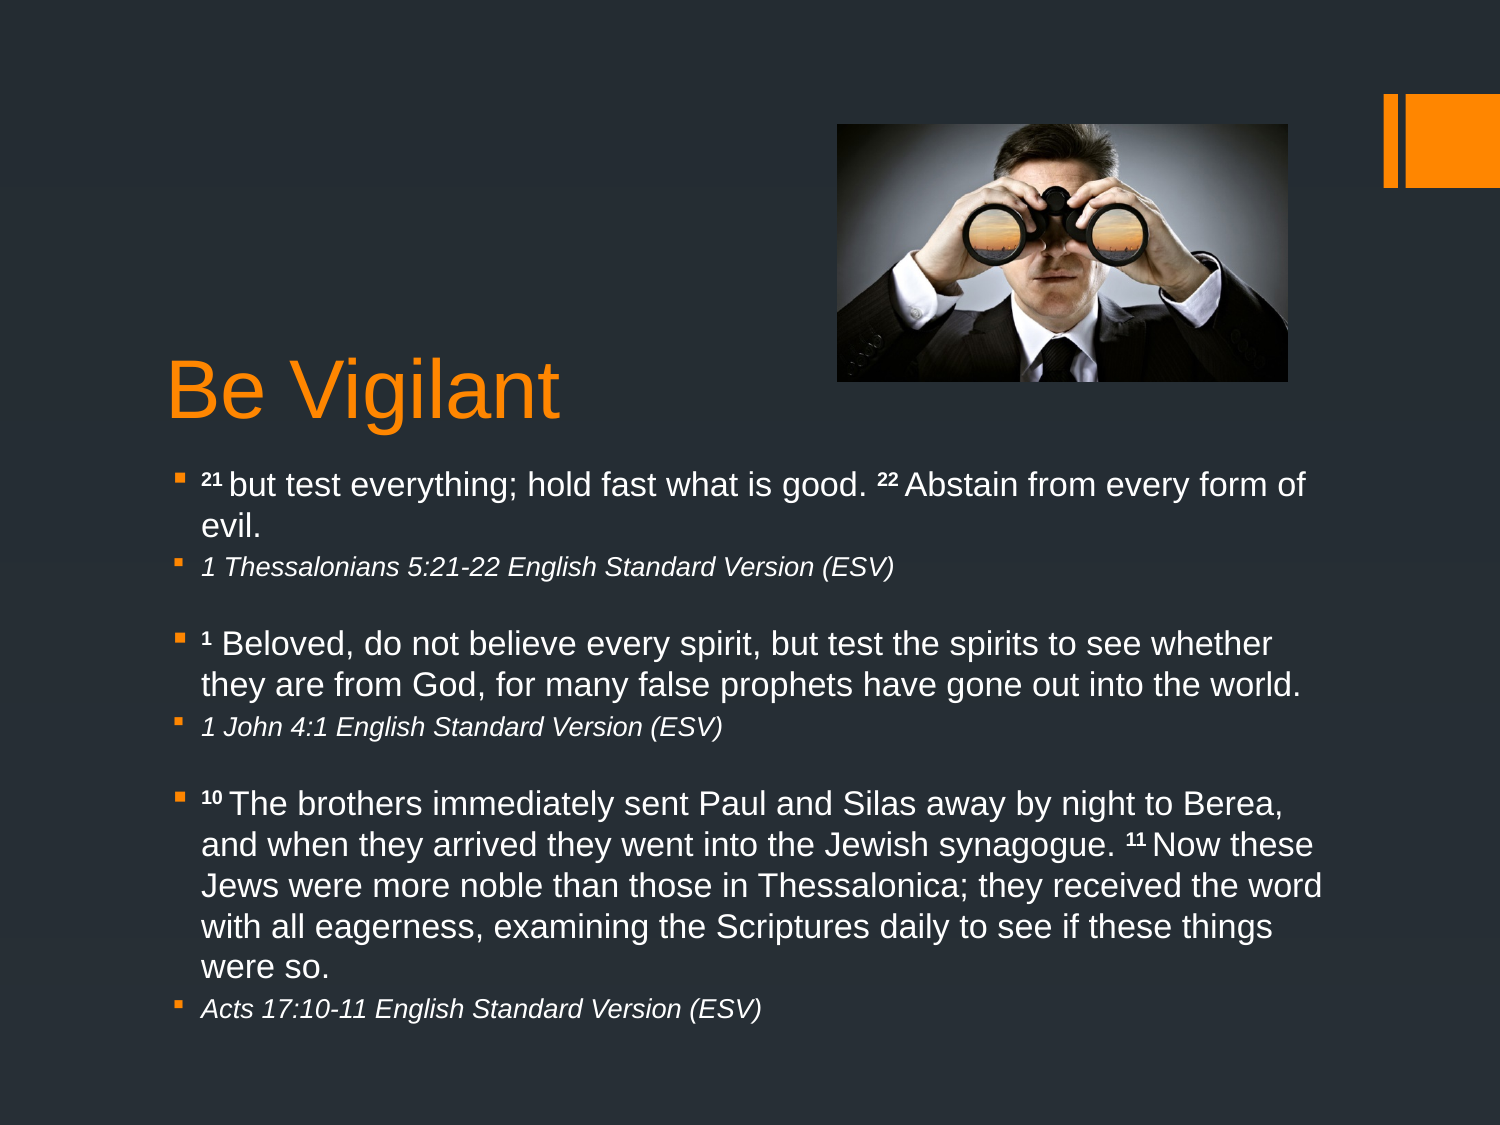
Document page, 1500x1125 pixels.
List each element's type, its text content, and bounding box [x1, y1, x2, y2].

list 21 but test everything; hold fast what is good. 22 Abstain from every form of evil. 1 Thessalonians 5:21-22 English Standard Version (ESV) 1 Beloved, do not believe every spirit, but test the spirits to see whether they are from God, for many false prophets have gone out into the world. 1 John 4:1 English Standard Version (ESV) 10 The brothers immediately sent Paul and Silas away by night to Berea, and when they arrived they went into the Jewish synagogue. 11 Now these Jews were more noble than those in Thessalonica; they received the word with all eagerness, examining the Scriptures daily to see if these things were so. Acts 17:10-11 English Standard Version (ESV) [150, 454, 1350, 1035]
title Be Vigilant [150, 253, 1350, 443]
picture [836, 124, 1288, 383]
